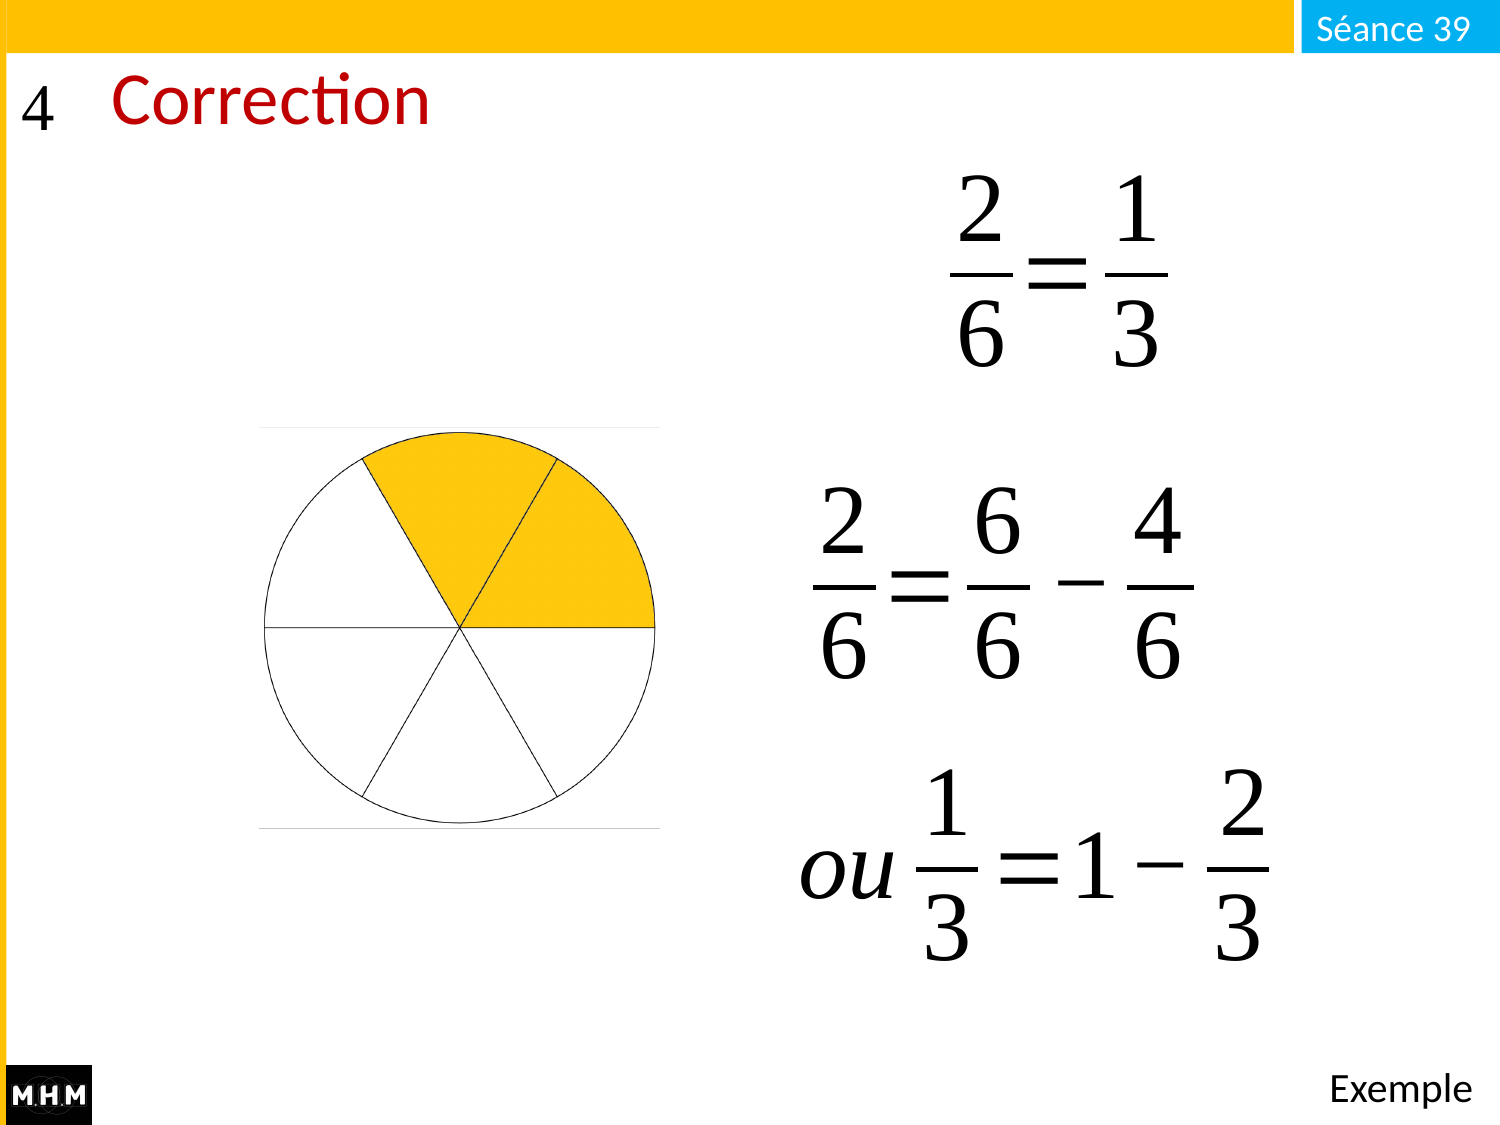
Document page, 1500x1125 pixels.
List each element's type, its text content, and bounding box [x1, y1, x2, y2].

text_box [856, 462, 1323, 863]
list Exemple [1302, 1064, 1500, 1125]
picture [6, 1065, 92, 1125]
picture [257, 425, 661, 829]
title Correction [96, 60, 1391, 149]
